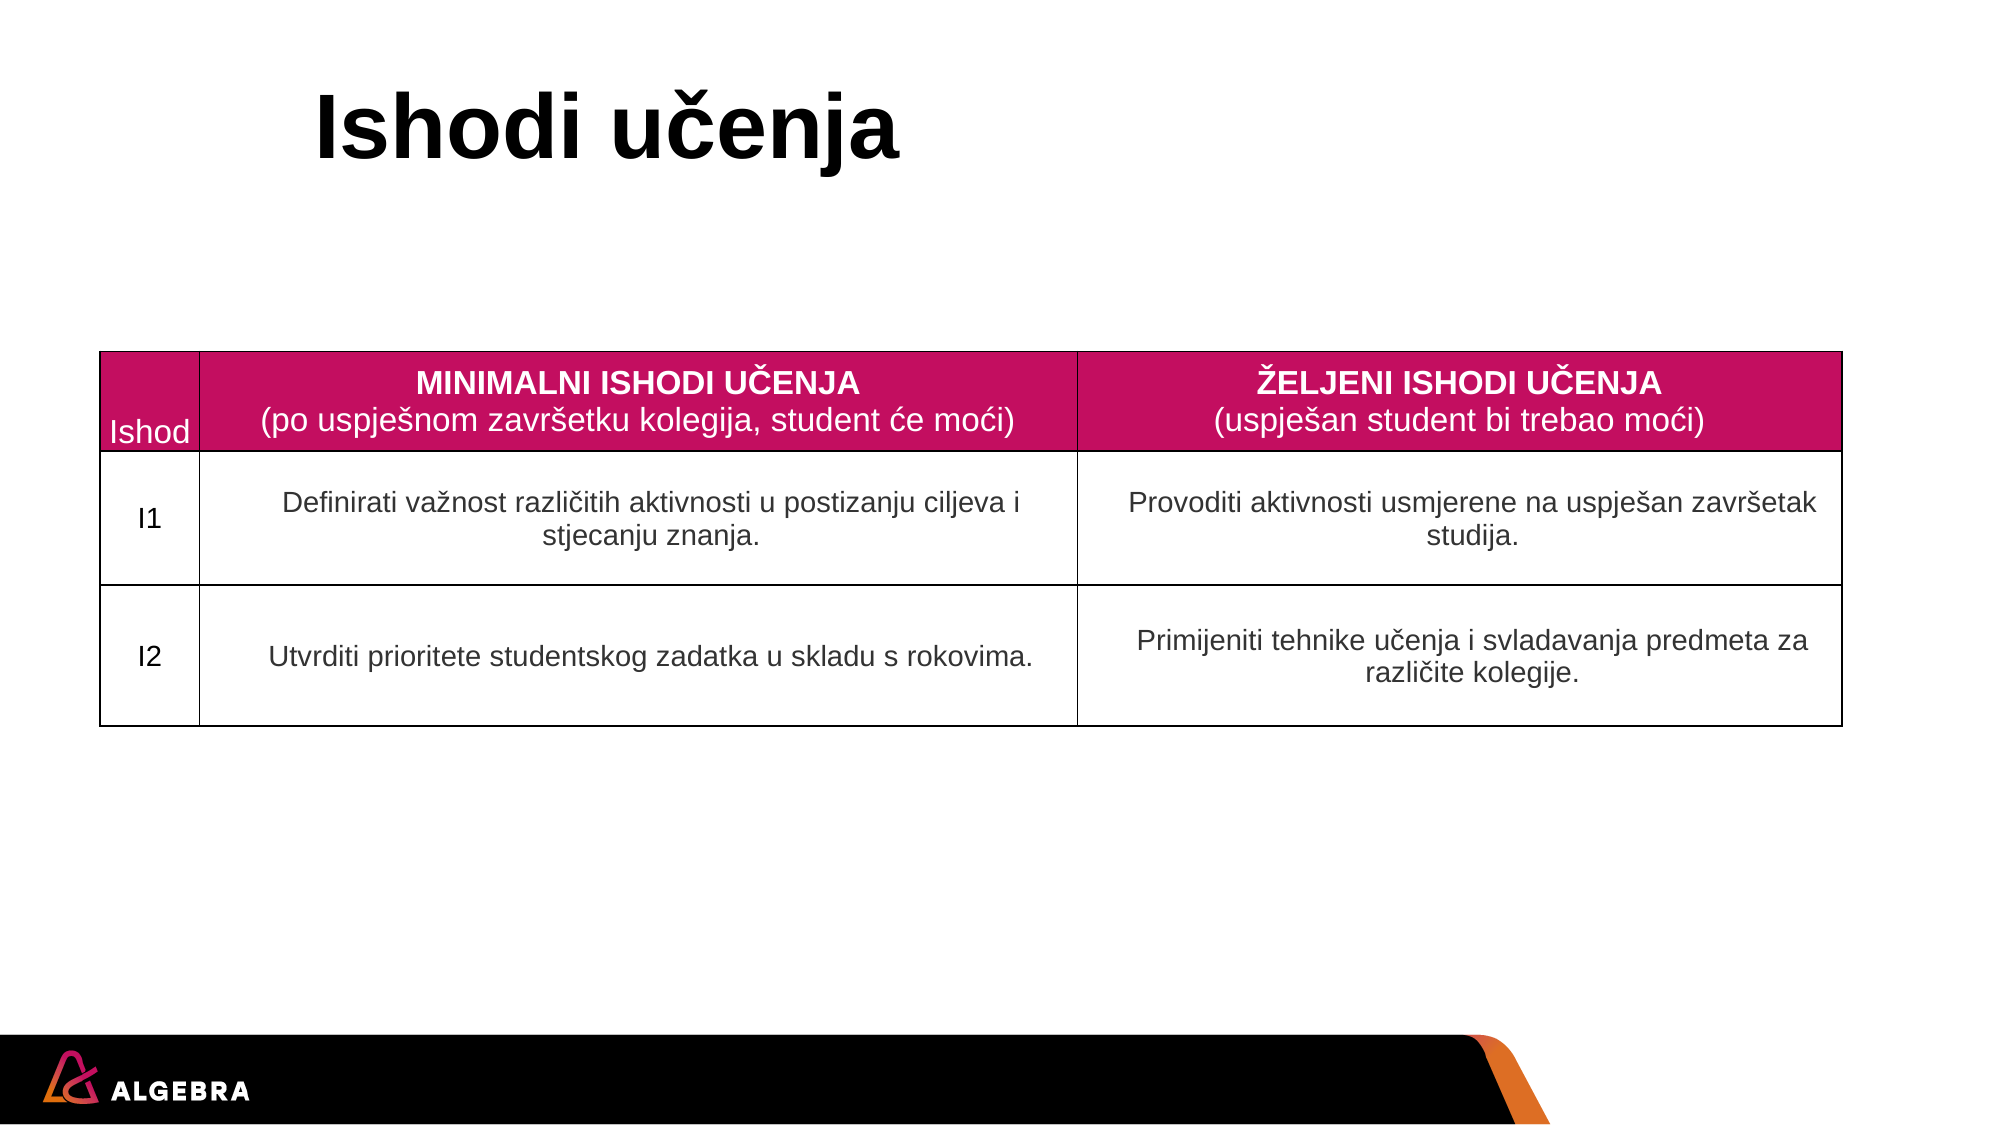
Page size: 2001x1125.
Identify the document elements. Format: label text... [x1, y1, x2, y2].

table_header MINIMALNI ISHODI UČENJA (po uspješnom završetku kolegija, student će moći) [200, 352, 1077, 450]
table_header ŽELJENI ISHODI UČENJA (uspješan student bi trebao moći) [1078, 352, 1841, 450]
table_header Ishod [101, 352, 199, 450]
table_cell Primijeniti tehnike učenja i svladavanja predmeta za različite kolegije. [1078, 586, 1841, 725]
picture [0, 1034, 1733, 1125]
title Ishodi učenja [299, 37, 1700, 220]
table_cell Provoditi aktivnosti usmjerene na uspješan završetak studija. [1078, 452, 1841, 584]
table_cell Utvrditi prioritete studentskog zadatka u skladu s rokovima. [200, 586, 1077, 725]
table_cell I1 [101, 452, 199, 584]
table_cell I2 [101, 586, 199, 725]
table_cell Definirati važnost različitih aktivnosti u postizanju ciljeva i stjecanju znanja. [200, 452, 1077, 584]
